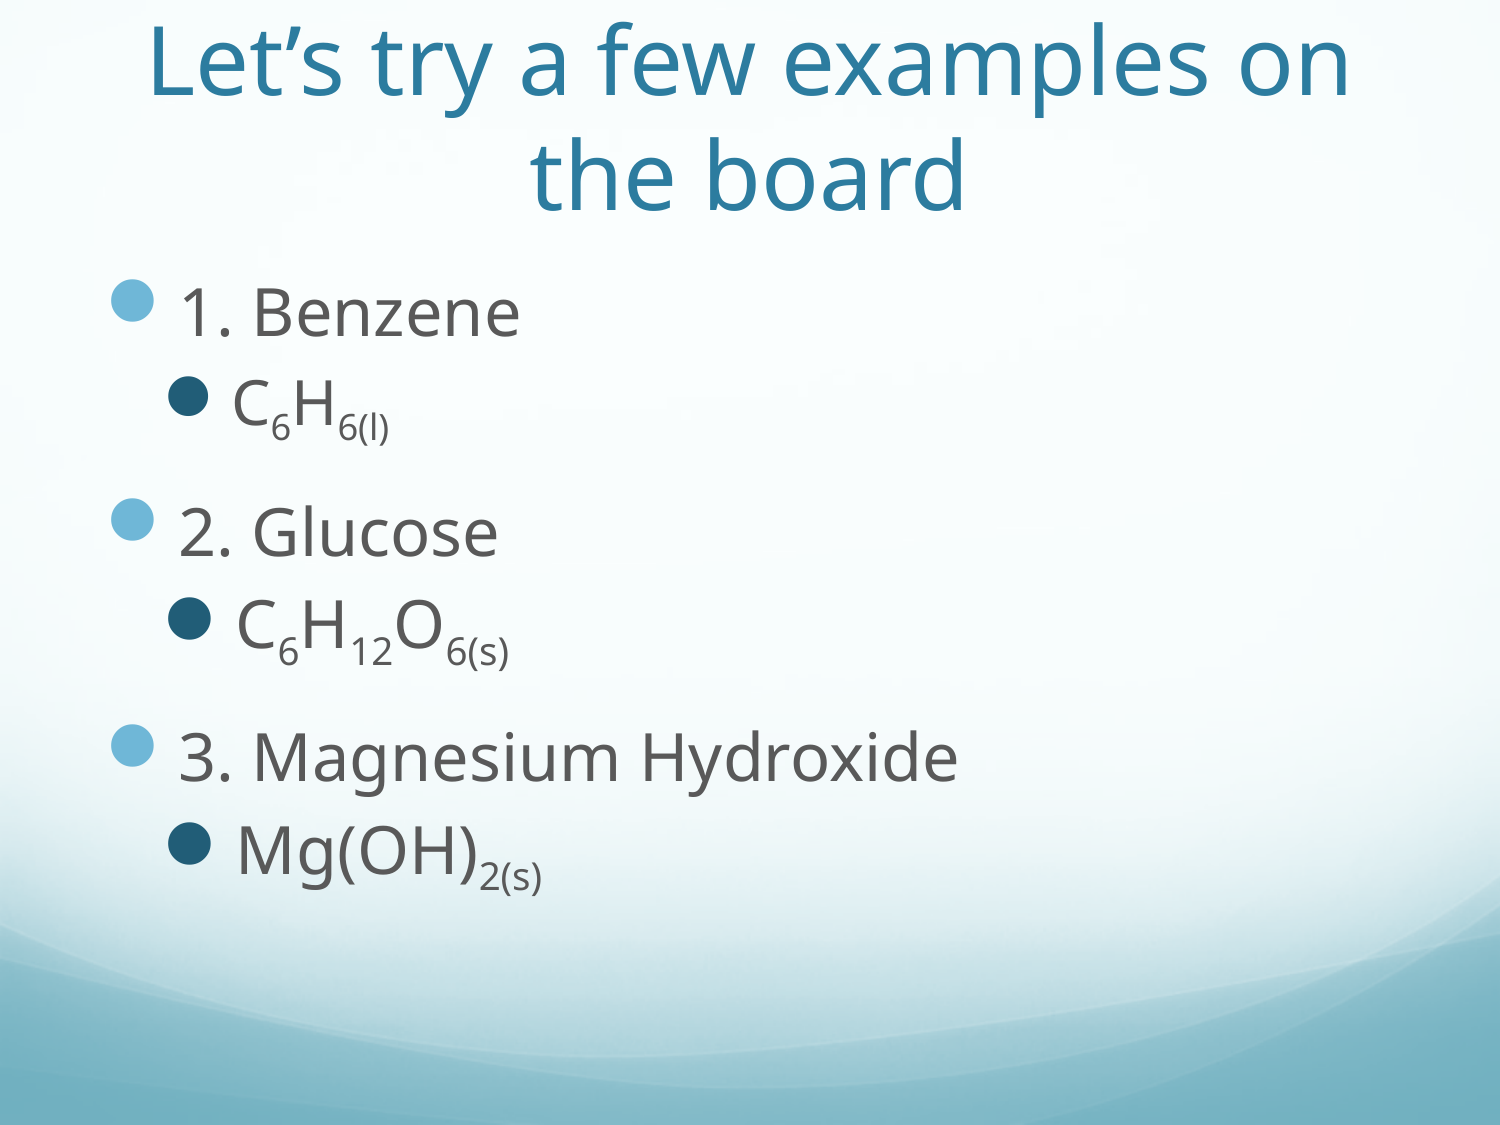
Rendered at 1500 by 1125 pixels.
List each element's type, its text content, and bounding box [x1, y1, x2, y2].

list 1. Benzene C6H6(l) 2. Glucose C6H12O6(s) 3. Magnesium Hydroxide Mg(OH)2(s) [90, 262, 1410, 975]
title Let’s try a few examples on the board [90, 17, 1410, 237]
